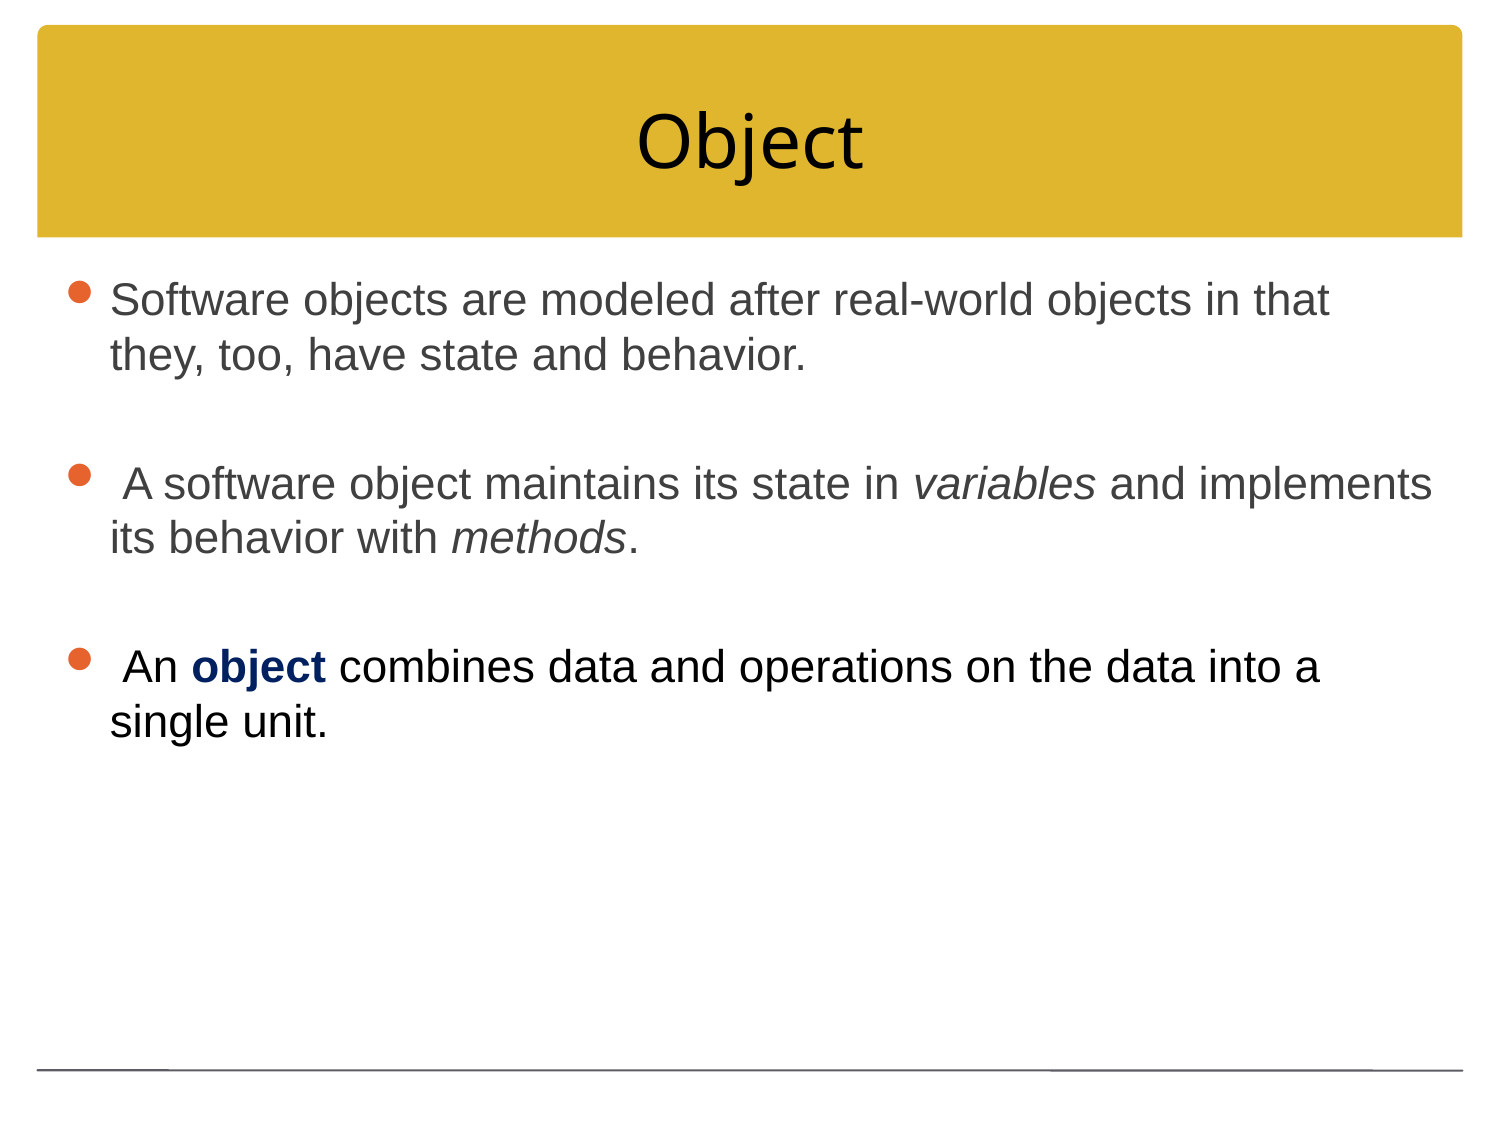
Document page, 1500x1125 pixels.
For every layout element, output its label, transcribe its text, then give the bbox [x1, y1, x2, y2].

title Object [49, 44, 1451, 233]
list Software objects are modeled after real-world objects in that they, too, have state and behavior. A software object maintains its state in variables and implements its behavior with methods. An object combines data and operations on the data into a single unit. [49, 262, 1451, 1051]
